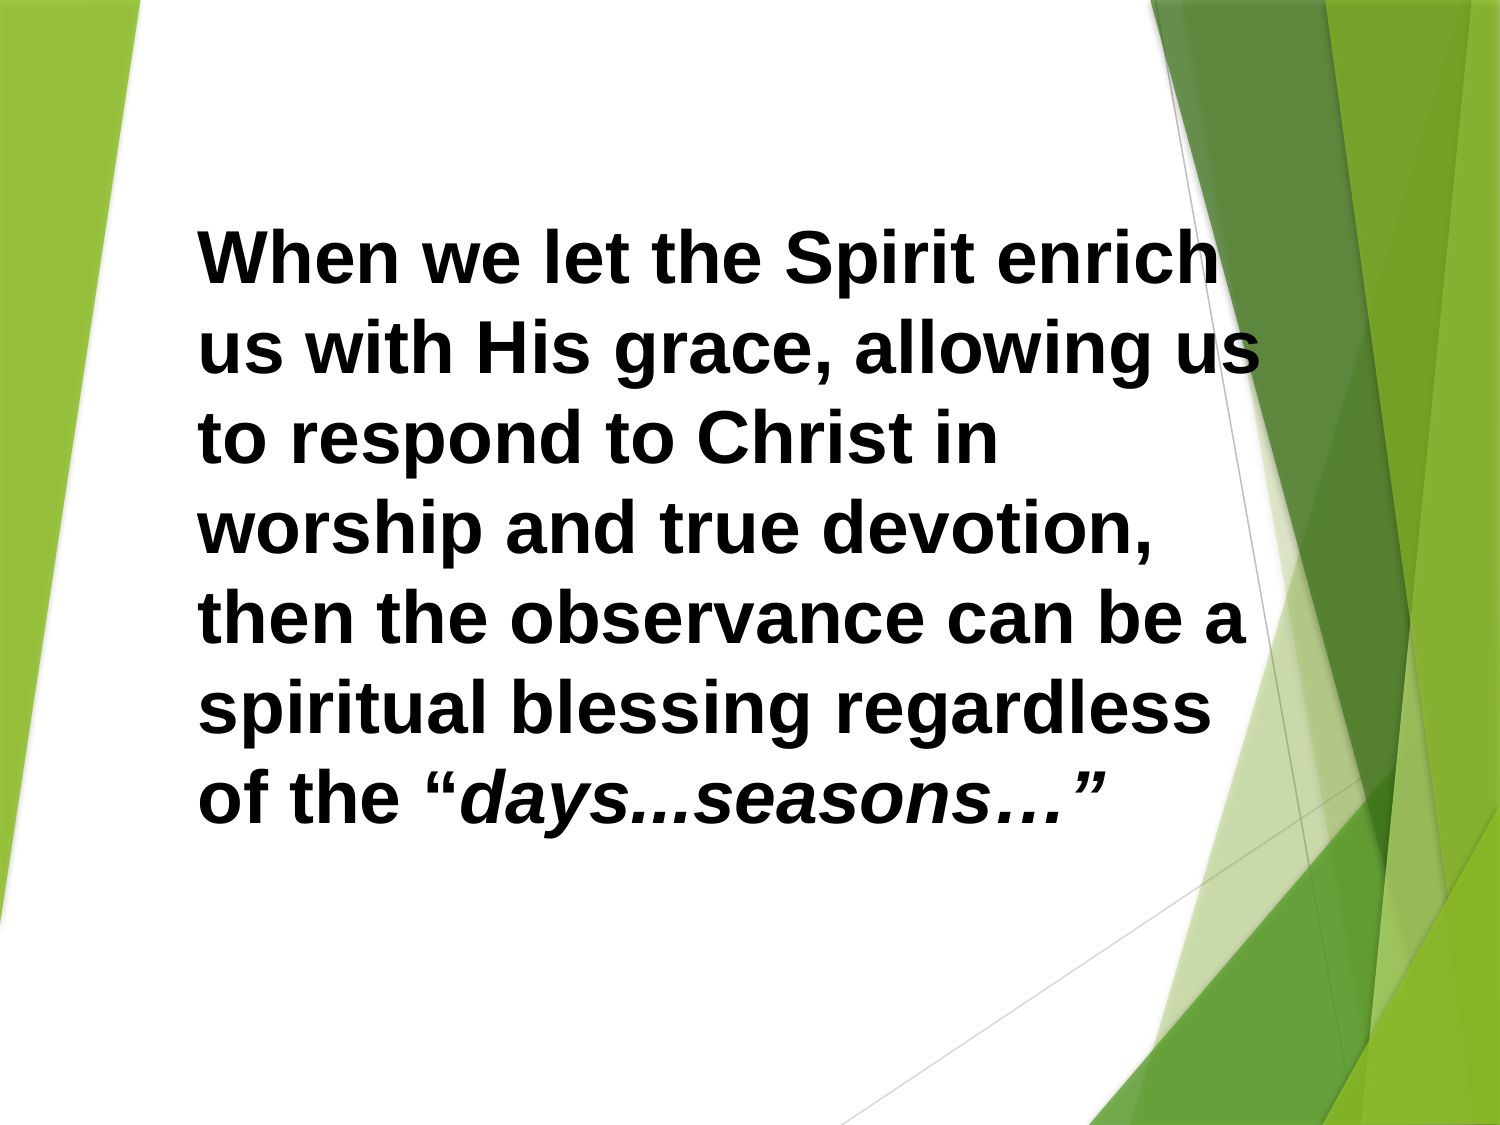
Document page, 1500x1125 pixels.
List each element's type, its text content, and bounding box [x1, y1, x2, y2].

text_box When we let the Spirit enrich us with His grace, allowing us to respond to Christ in worship and true devotion, then the observance can be a spiritual blessing regardless of the “days...seasons…” [182, 201, 1283, 847]
